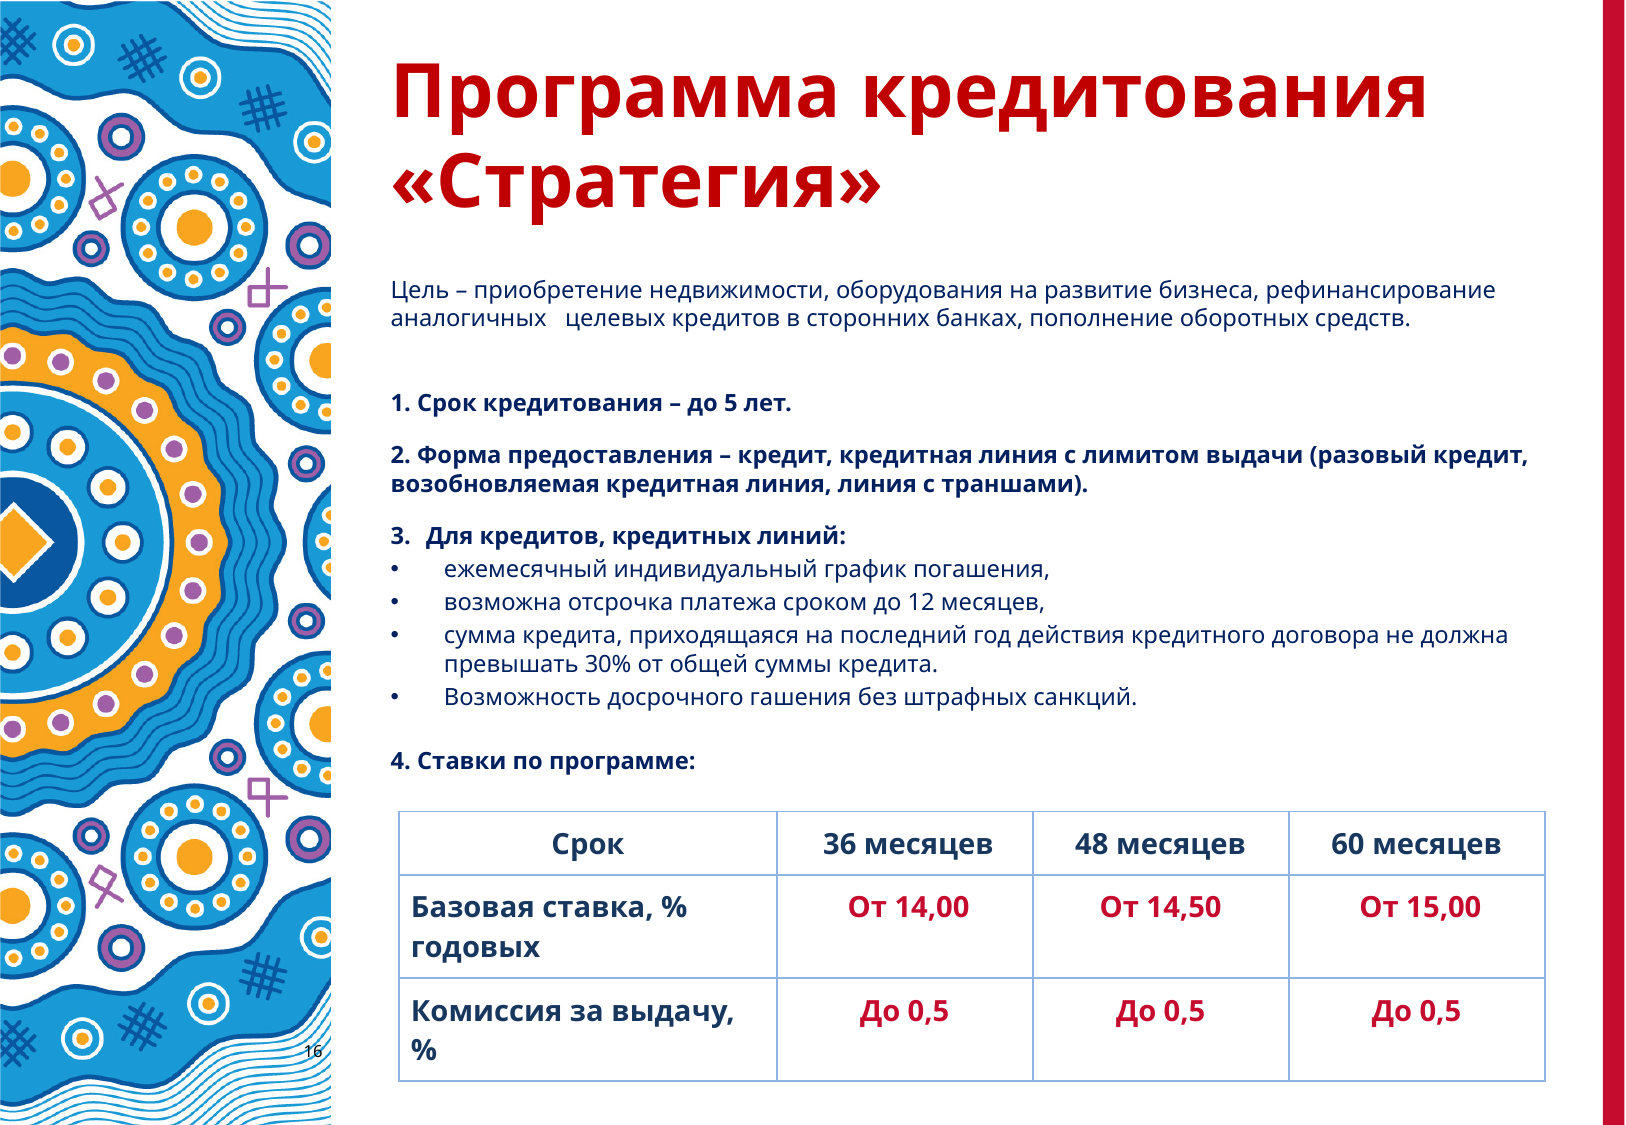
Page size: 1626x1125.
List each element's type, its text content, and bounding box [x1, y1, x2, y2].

table_cell Базовая ставка, % годовых [400, 876, 776, 977]
picture [0, 0, 434, 1125]
table_header 60 месяцев [1290, 812, 1544, 874]
list Цель – приобретение недвижимости, оборудования на развитие бизнеса, рефинансирование аналогичных целевых кредитов в сторонних банках, пополнение оборотных средств. 1. Срок кредитования – до 5 лет. 2. Форма предоставления – кредит, кредитная линия с лимитом выдачи (разовый кредит, возобновляемая кредитная линия, линия с траншами). Для кредитов, кредитных линий: ежемесячный индивидуальный график погашения, возможна отсрочка платежа сроком до 12 месяцев, сумма кредита, приходящаяся на последний год действия кредитного договора не должна превышать 30% от общей суммы кредита. Возможность досрочного гашения без штрафных санкций. 4. Ставки по программе: [375, 266, 1546, 788]
table_cell От 14,00 [778, 876, 1032, 977]
slide_number 16 [0, 1022, 338, 1083]
table_header 36 месяцев [778, 812, 1032, 874]
table_cell Комиссия за выдачу, % [400, 979, 776, 1080]
table_cell До 0,5 [1034, 979, 1288, 1080]
table_cell До 0,5 [1290, 979, 1544, 1080]
table_cell От 15,00 [1290, 876, 1544, 977]
table_cell До 0,5 [778, 979, 1032, 1080]
title Программа кредитования «Стратегия» [375, 22, 1546, 244]
table_header 48 месяцев [1034, 812, 1288, 874]
table_header Срок [400, 812, 776, 874]
table_cell От 14,50 [1034, 876, 1288, 977]
